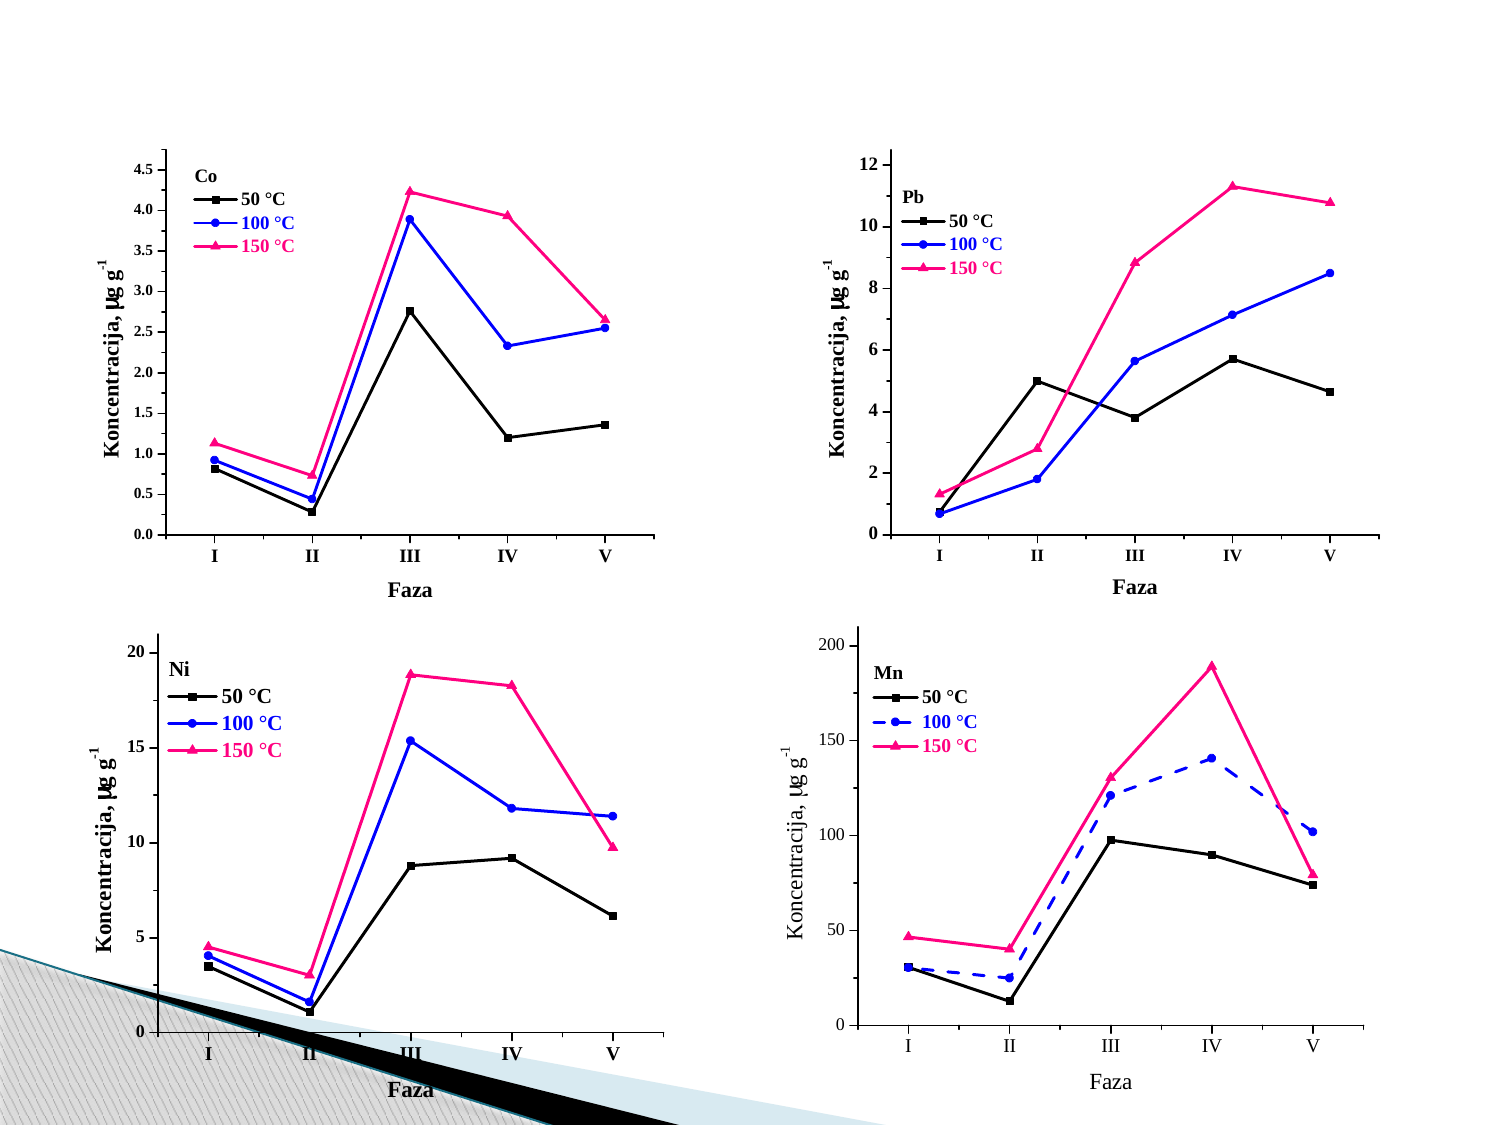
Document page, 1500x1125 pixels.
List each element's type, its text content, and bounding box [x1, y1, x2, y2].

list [762, 87, 1480, 625]
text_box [15, 965, 21, 1125]
table_cell 38,80 [0, 953, 19, 959]
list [724, 562, 1468, 1118]
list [24, 569, 721, 1125]
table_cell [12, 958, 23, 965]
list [37, 87, 755, 625]
